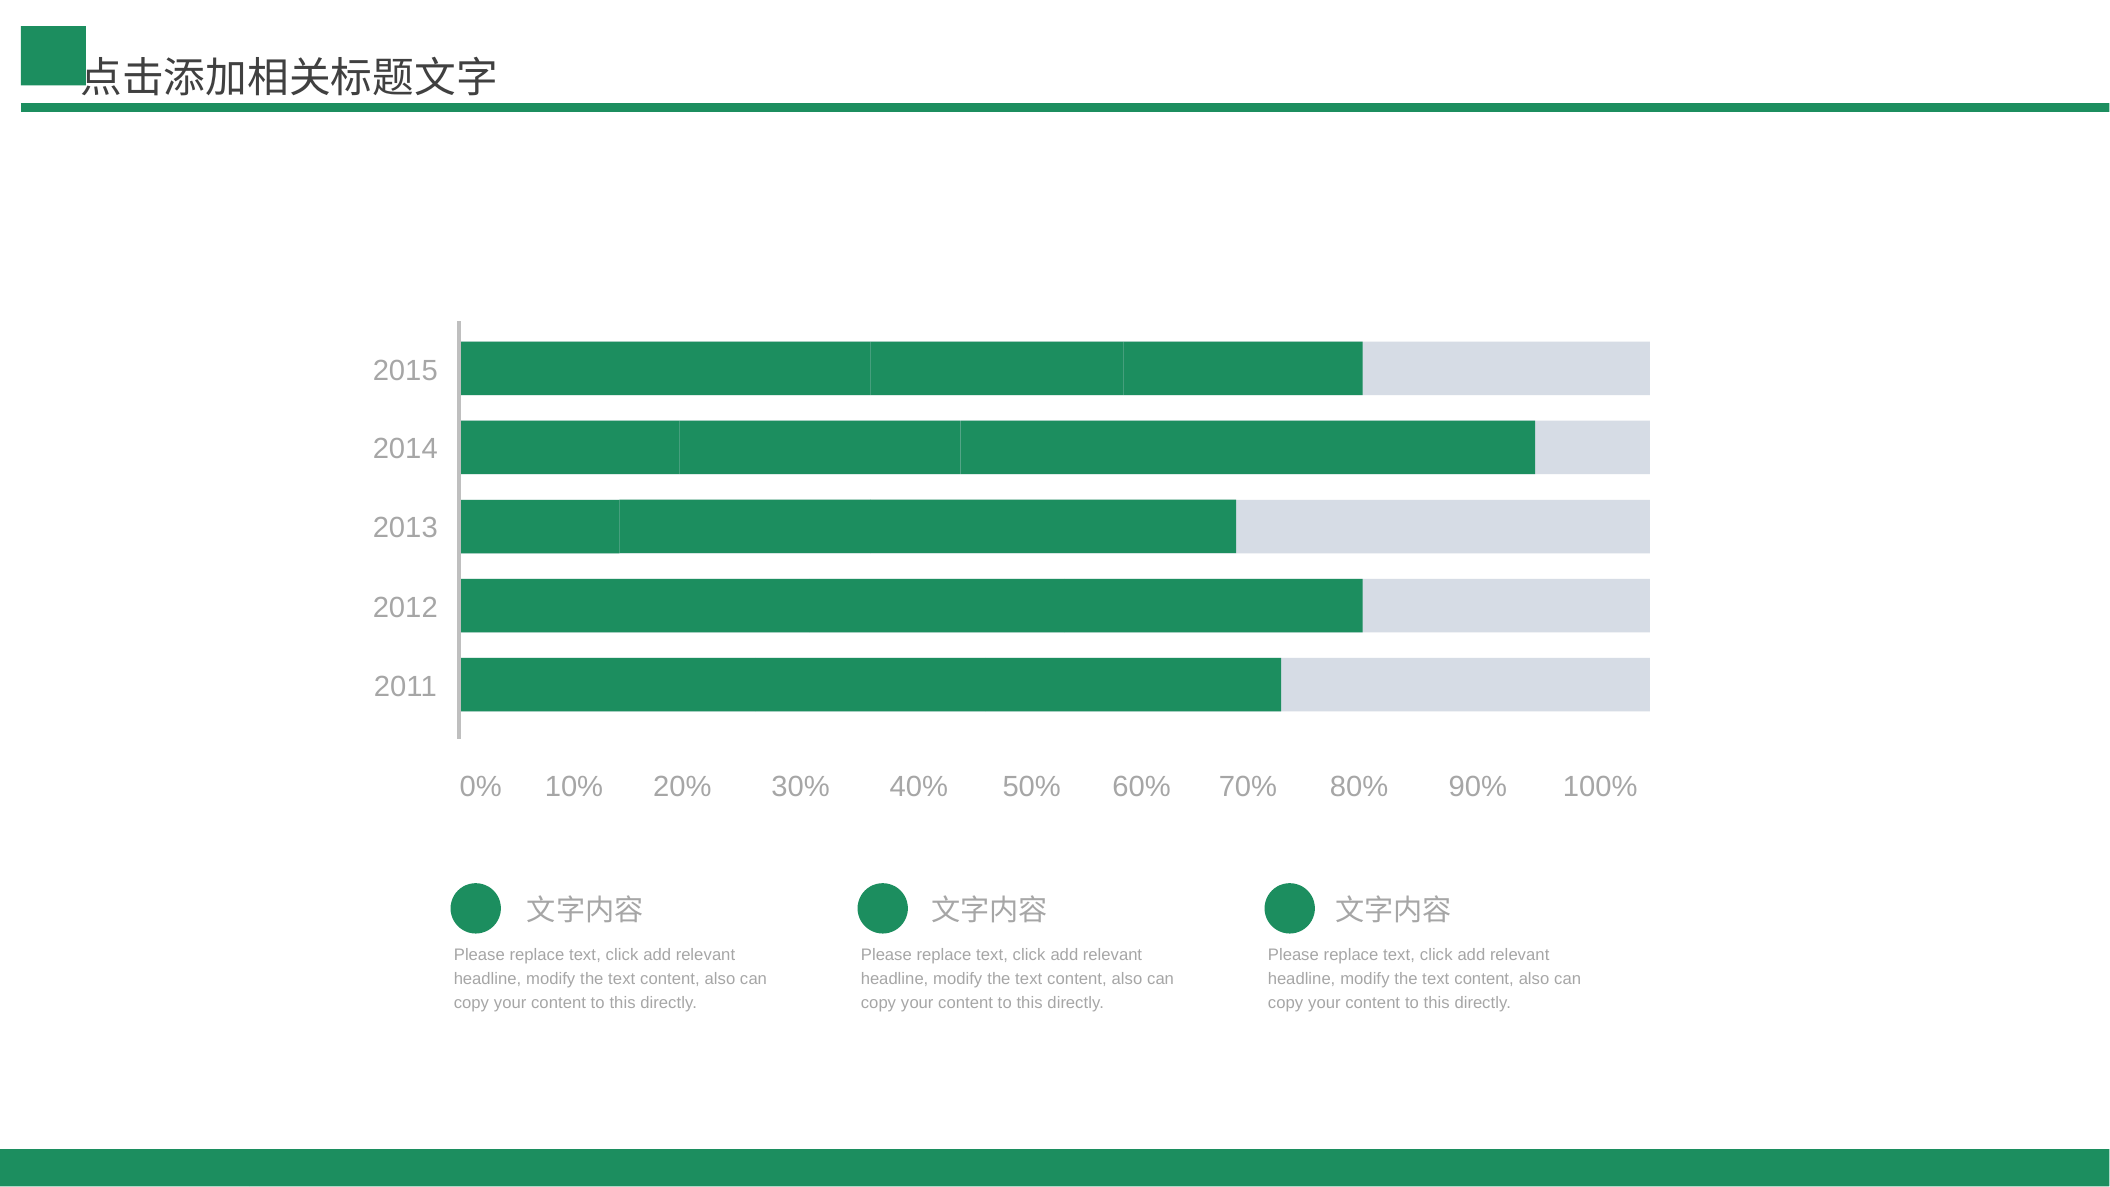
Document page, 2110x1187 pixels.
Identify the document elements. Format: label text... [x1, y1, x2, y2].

text_box 文字内容 [1320, 876, 1468, 932]
text_box 点击添加相关标题文字 [65, 43, 513, 108]
text_box Please replace text, click add relevant headline, modify the text content, also can copy your content to this directly. [846, 932, 1215, 1020]
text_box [357, 321, 1654, 807]
text_box Please replace text, click add relevant headline, modify the text content, also can copy your content to this directly. [1253, 932, 1622, 1020]
text_box [1263, 882, 1316, 932]
text_box Please replace text, click add relevant headline, modify the text content, also can copy your content to this directly. [439, 932, 808, 1020]
text_box [449, 882, 502, 932]
text_box [856, 882, 909, 932]
text_box 文字内容 [916, 876, 1063, 932]
text_box 文字内容 [512, 876, 659, 932]
